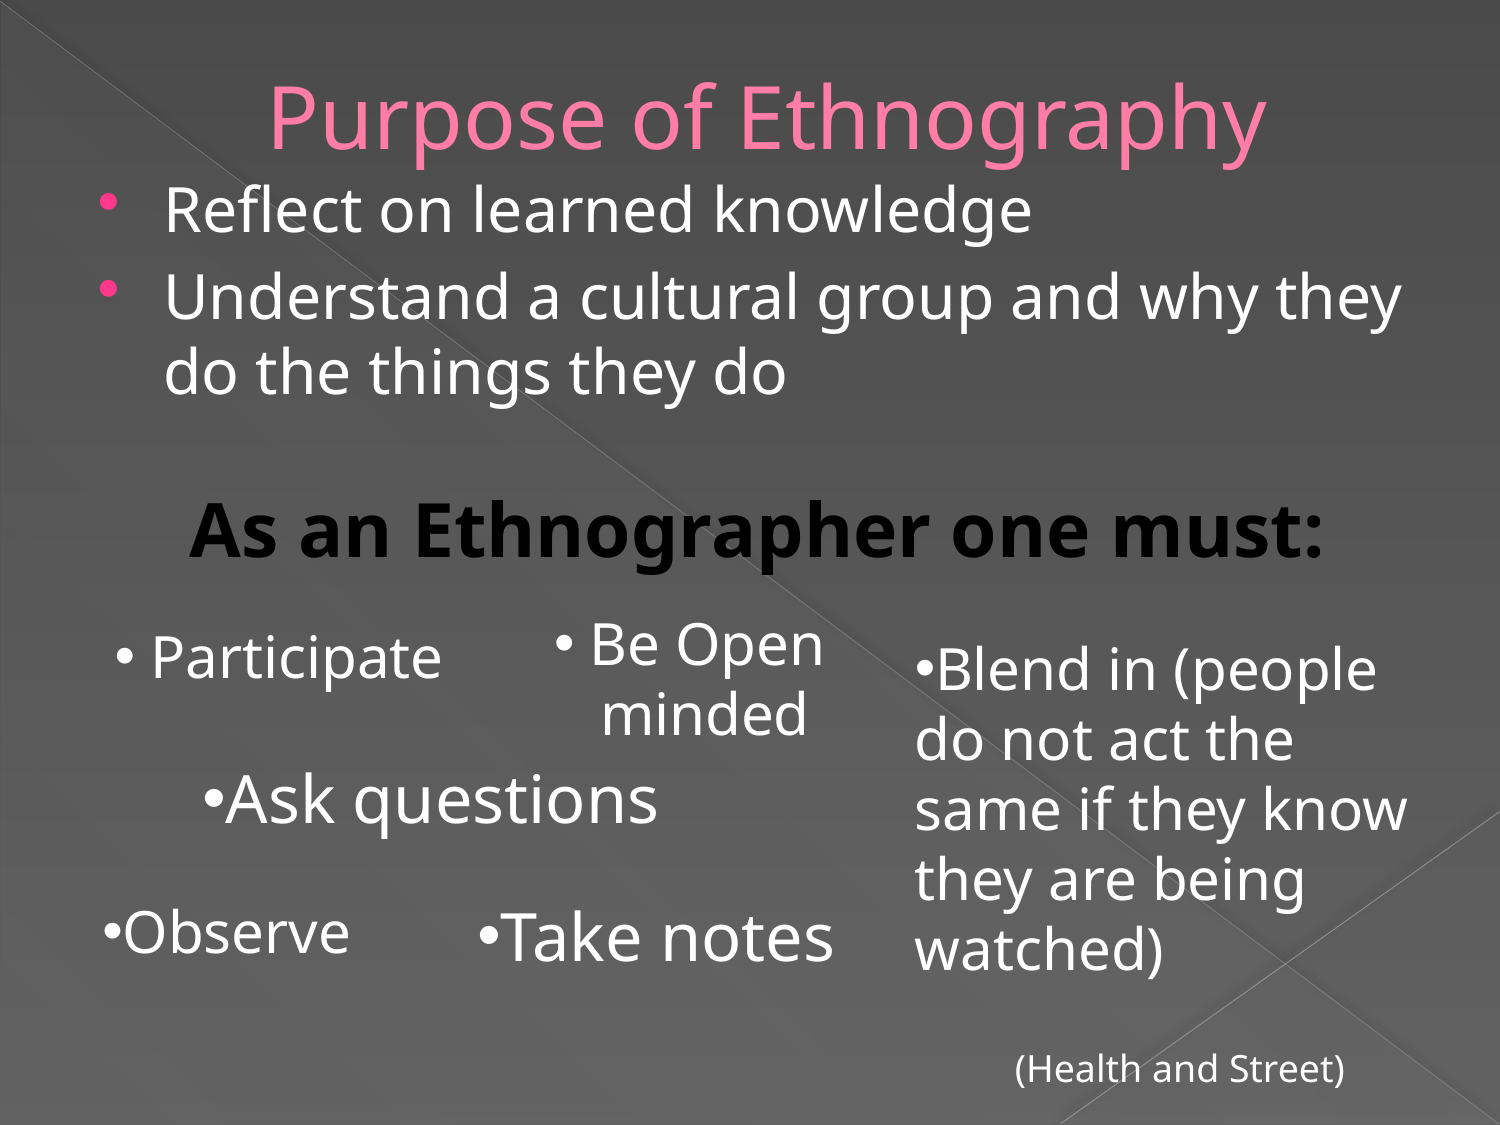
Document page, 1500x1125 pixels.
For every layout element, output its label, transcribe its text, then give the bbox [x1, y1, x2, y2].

text_box Ask questions [187, 749, 725, 845]
text_box Observe [87, 887, 413, 973]
text_box Be Open minded [524, 599, 900, 755]
text_box Take notes [462, 887, 875, 983]
title Purpose of Ethnography [75, 0, 1425, 162]
text_box Blend in (people do not act the same if they know they are being watched) [900, 624, 1450, 990]
text_box (Health and Street) [999, 1037, 1413, 1098]
list Reflect on learned knowledge Understand a cultural group and why they do the things they do [75, 162, 1425, 454]
text_box Participate [99, 612, 488, 768]
text_box As an Ethnographer one must: [174, 474, 1350, 580]
